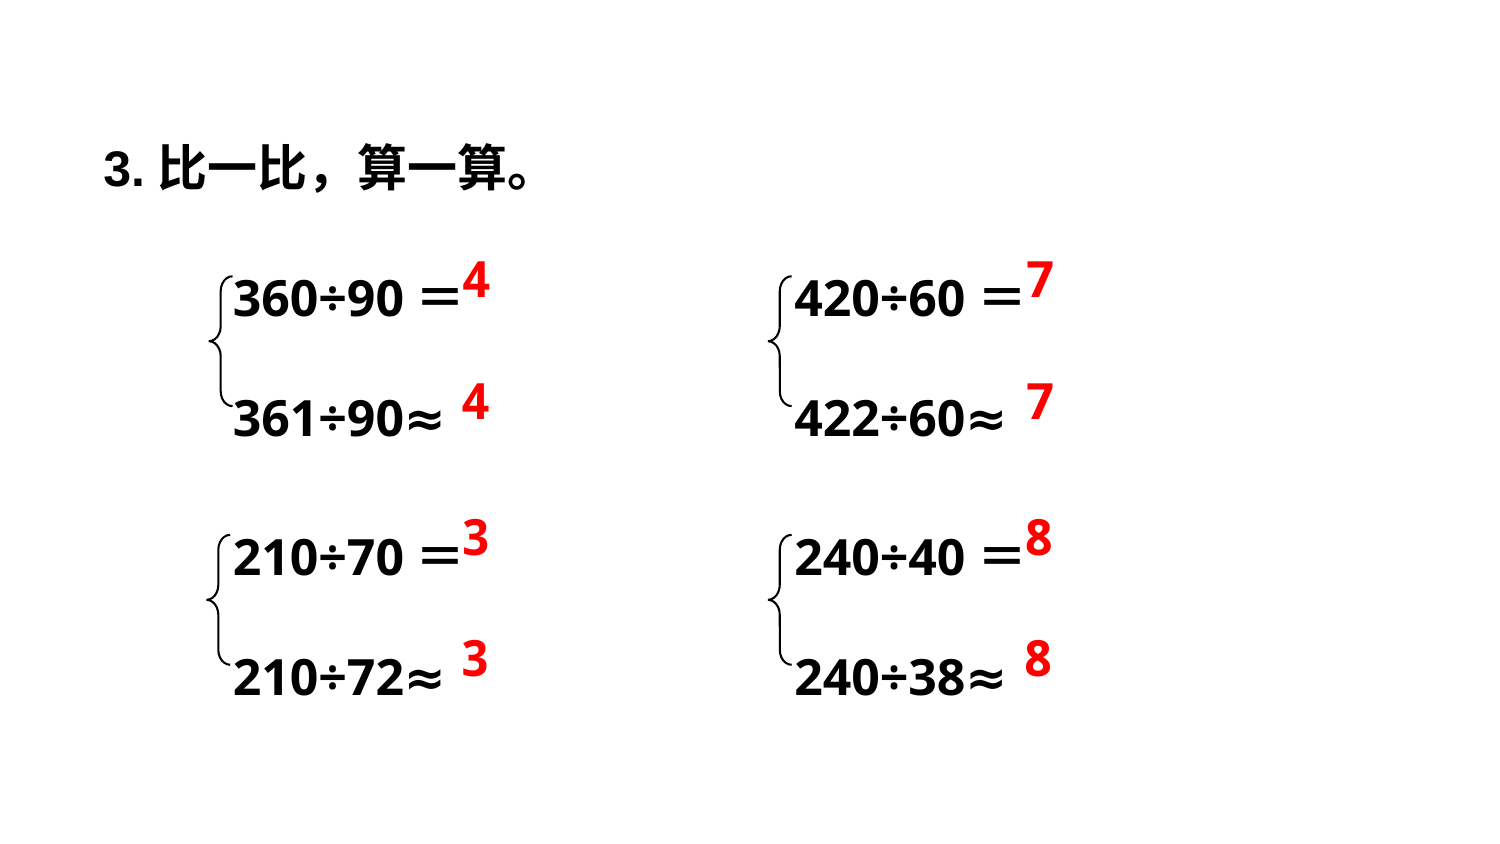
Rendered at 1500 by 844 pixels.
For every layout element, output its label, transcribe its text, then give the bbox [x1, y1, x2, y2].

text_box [767, 457, 1108, 694]
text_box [206, 457, 546, 694]
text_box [767, 199, 1108, 435]
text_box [208, 199, 547, 435]
text_box 3.比一比，算一算。 [88, 128, 1412, 204]
